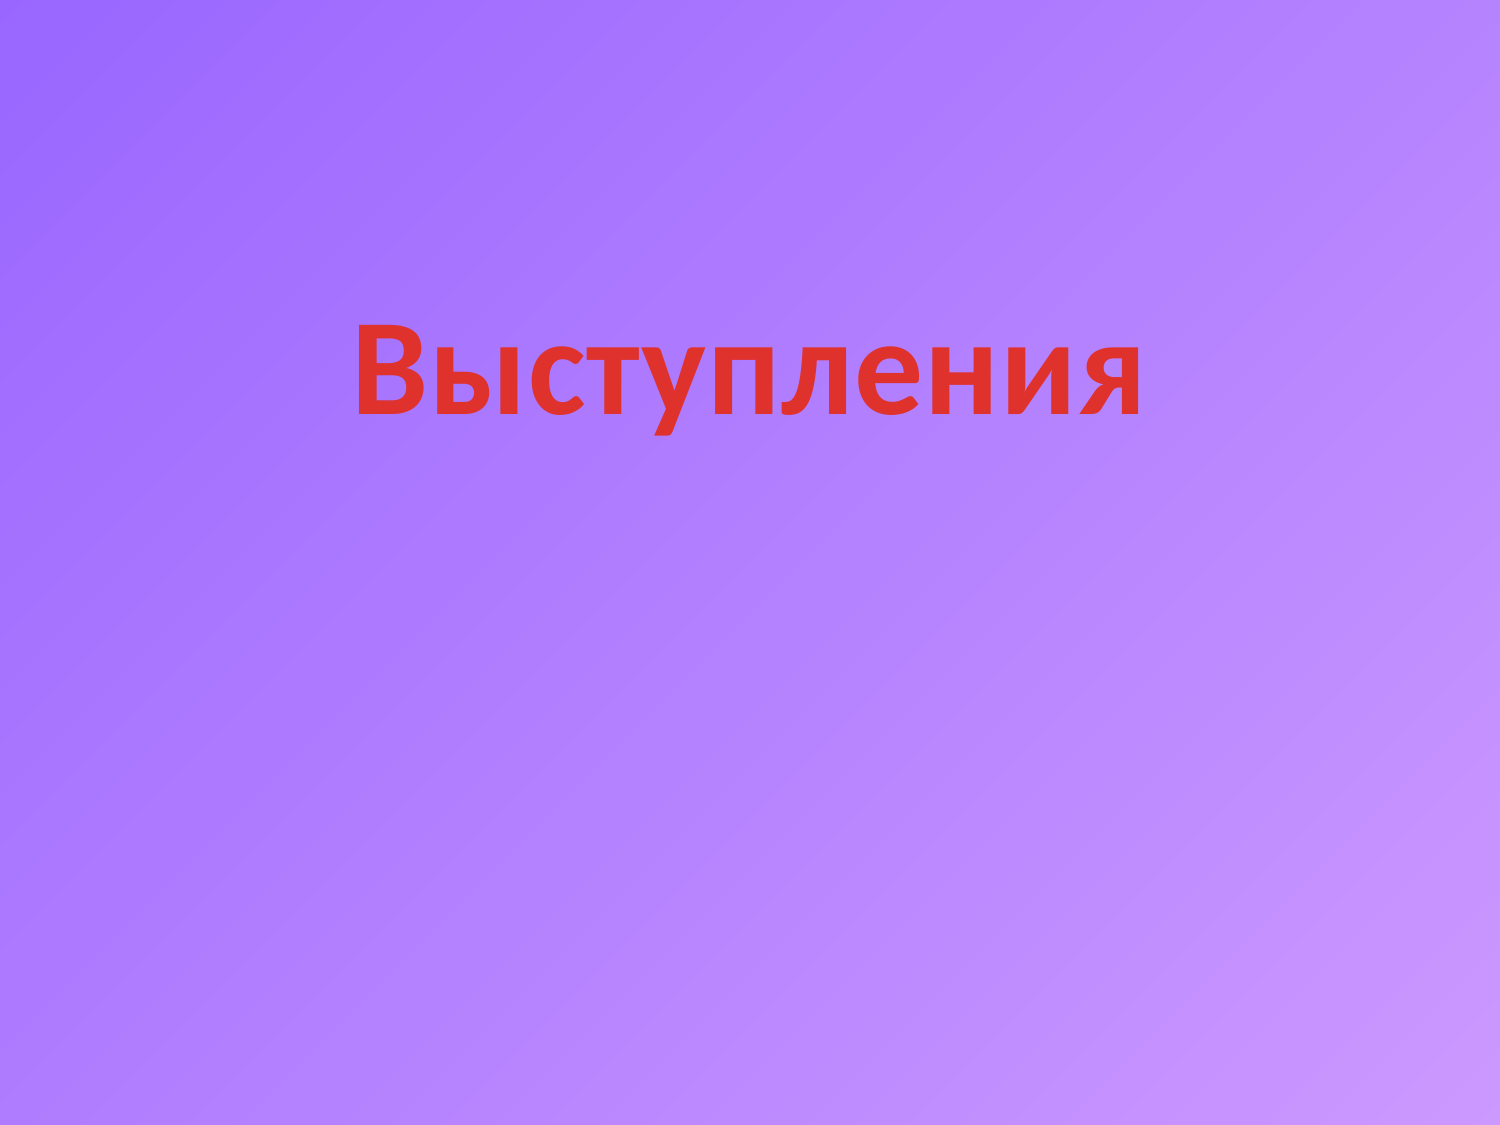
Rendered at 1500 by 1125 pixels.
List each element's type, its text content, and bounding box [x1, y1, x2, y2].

title Выступления [112, 128, 1388, 591]
